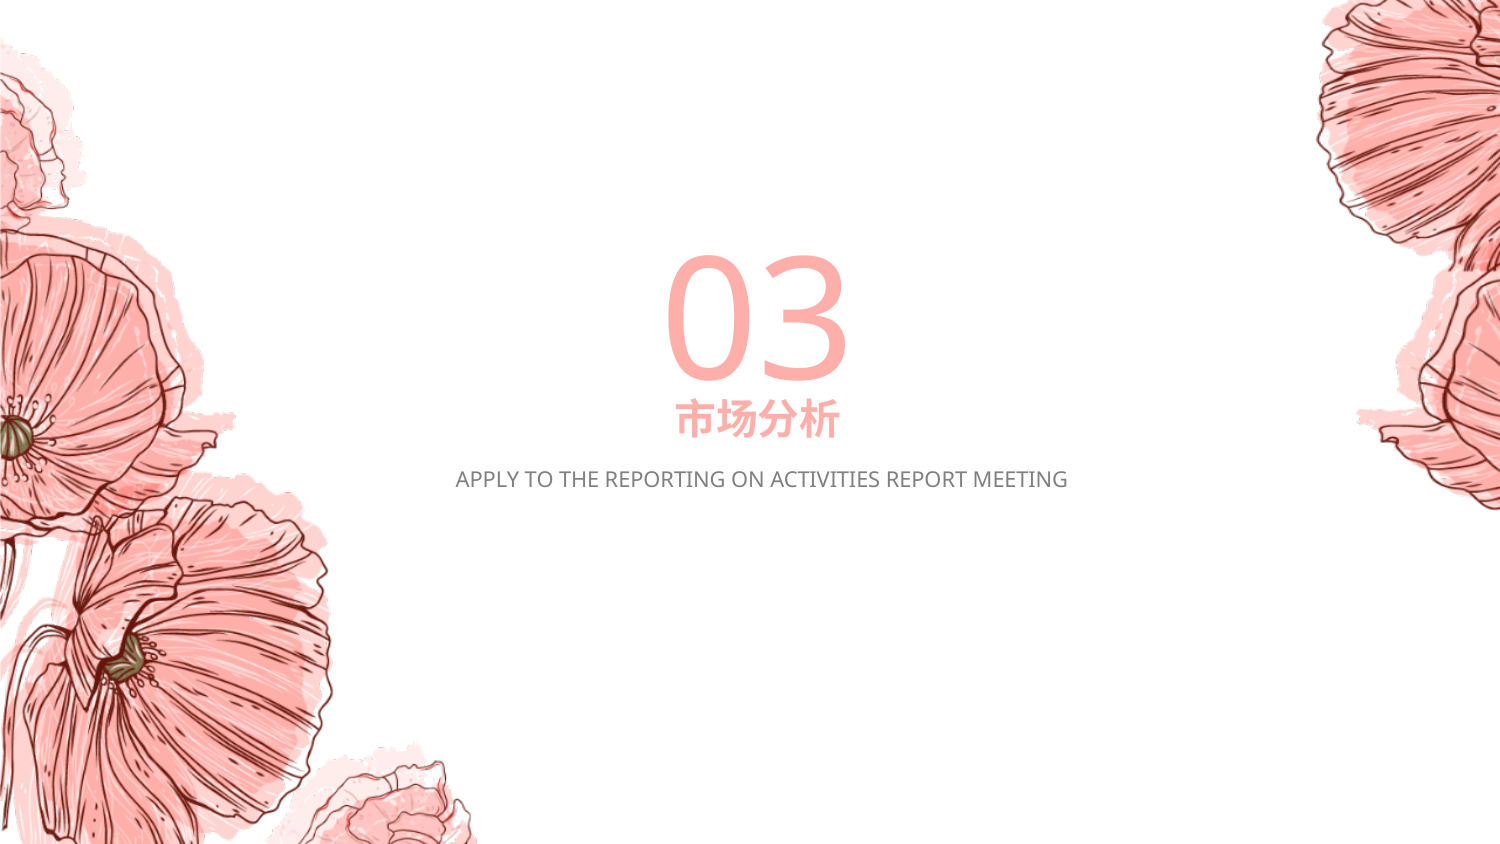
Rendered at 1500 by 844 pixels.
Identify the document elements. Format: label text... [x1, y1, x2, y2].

text_box Apply to the reporting on activities report meeting [502, 460, 1106, 498]
picture [0, 16, 498, 844]
text_box 市场分析 [537, 387, 978, 449]
picture [1257, 0, 1500, 541]
text_box 03 [649, 203, 867, 420]
